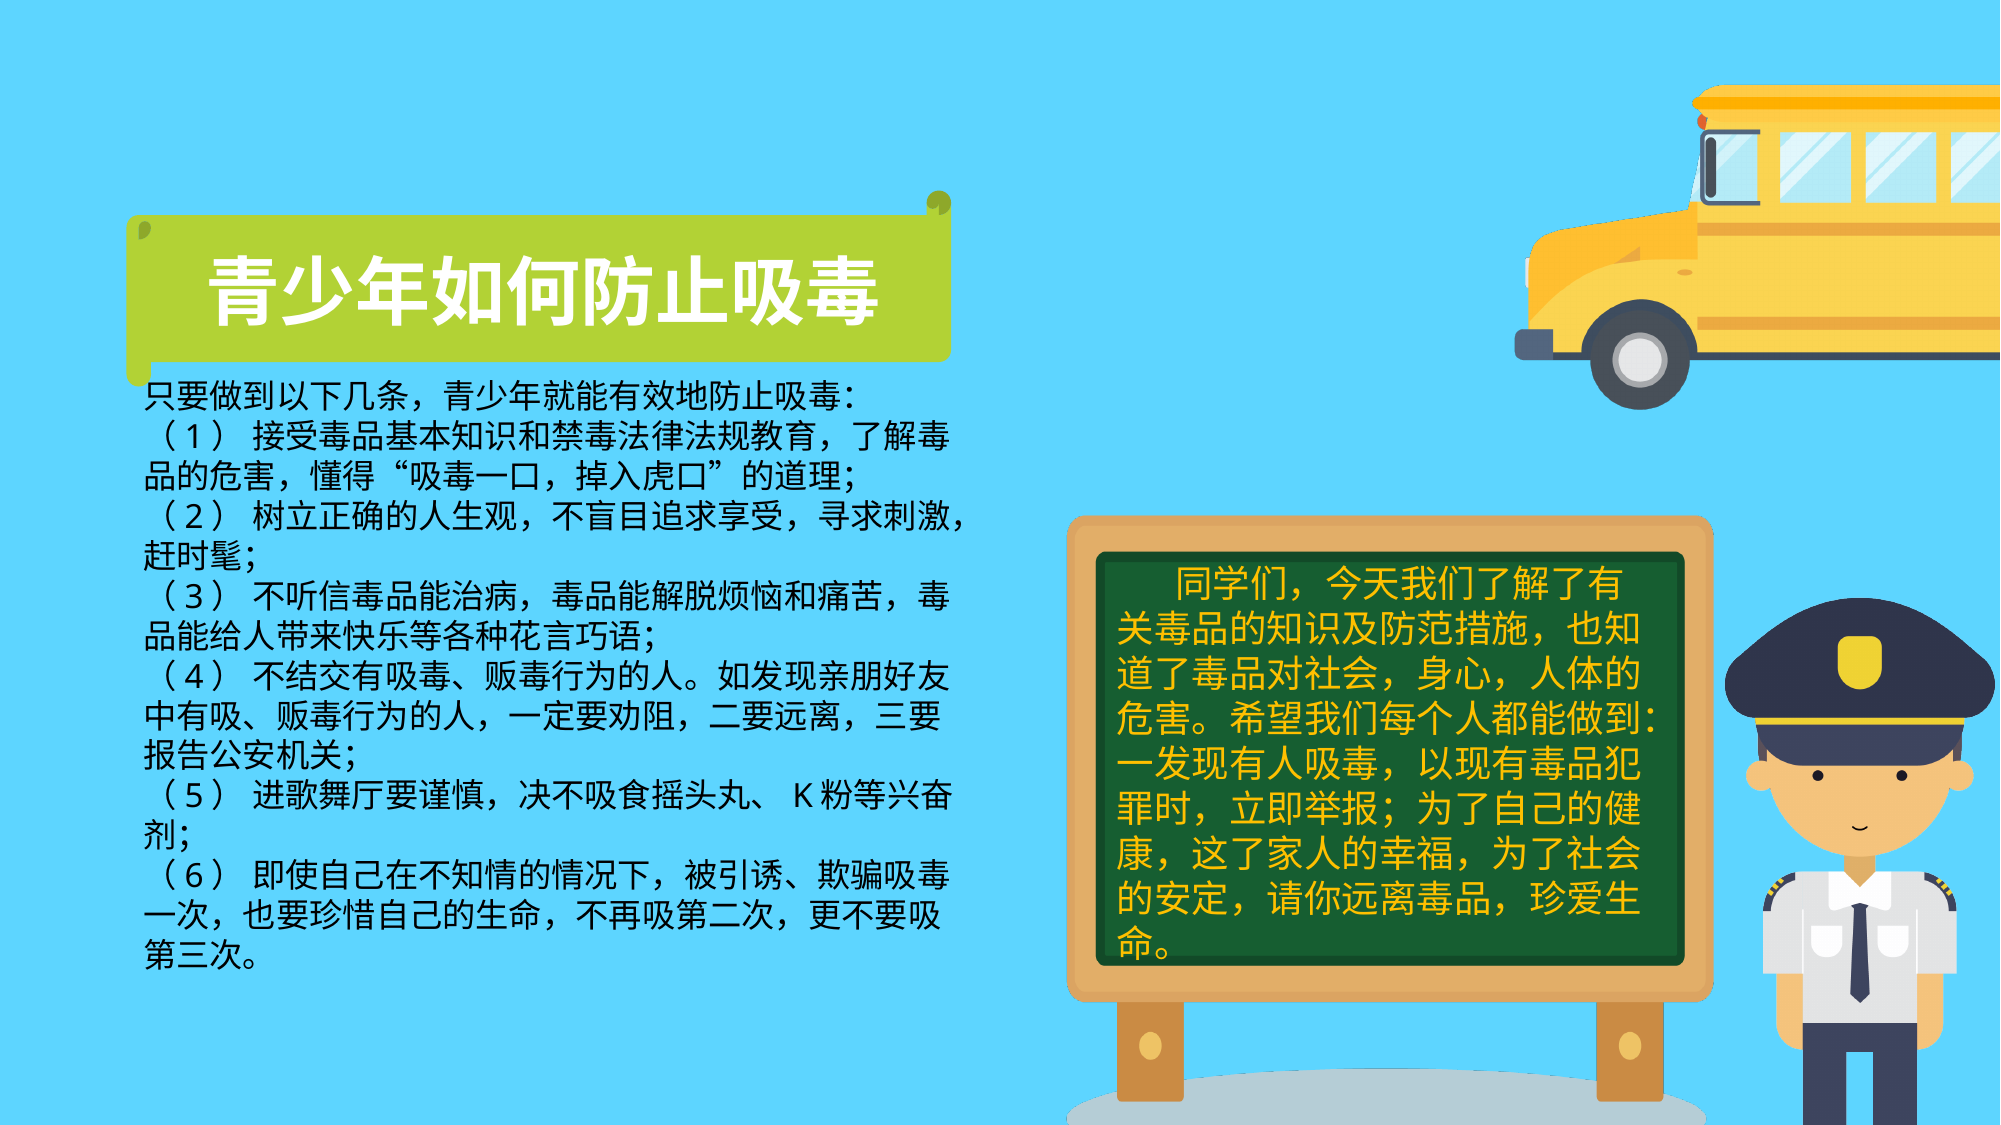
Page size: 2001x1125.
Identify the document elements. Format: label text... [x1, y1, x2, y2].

title 青少年如何防止吸毒 [102, 247, 984, 353]
picture [1461, 0, 2000, 343]
text_box [125, 189, 953, 247]
list 只要做到以下几条，青少年就能有效地防止吸毒： （1） 接受毒品基本知识和禁毒法律法规教育，了解毒品的危害，懂得“吸毒一口，掉入虎口”的道理； （2） 树立正确的人生观，不盲目追求享受，寻求刺激，赶时髦； （3） 不听信毒品能治病，毒品能解脱烦恼和痛苦，毒品能给人带来快乐等各种花言巧语； （4） 不结交有吸毒、贩毒行为的人。如发现亲朋好友中有吸、贩毒行为的人，一定要劝阻，二要远离，三要报告公安机关； （5） 进歌舞厅要谨慎，决不吸食摇头丸、K粉等兴奋剂； （6） 即使自己在不知情的情况下，被引诱、欺骗吸毒一次，也要珍惜自己的生命，不再吸第二次，更不要吸第三次。 [128, 367, 972, 1125]
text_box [997, 343, 2000, 1125]
text_box [125, 353, 952, 383]
